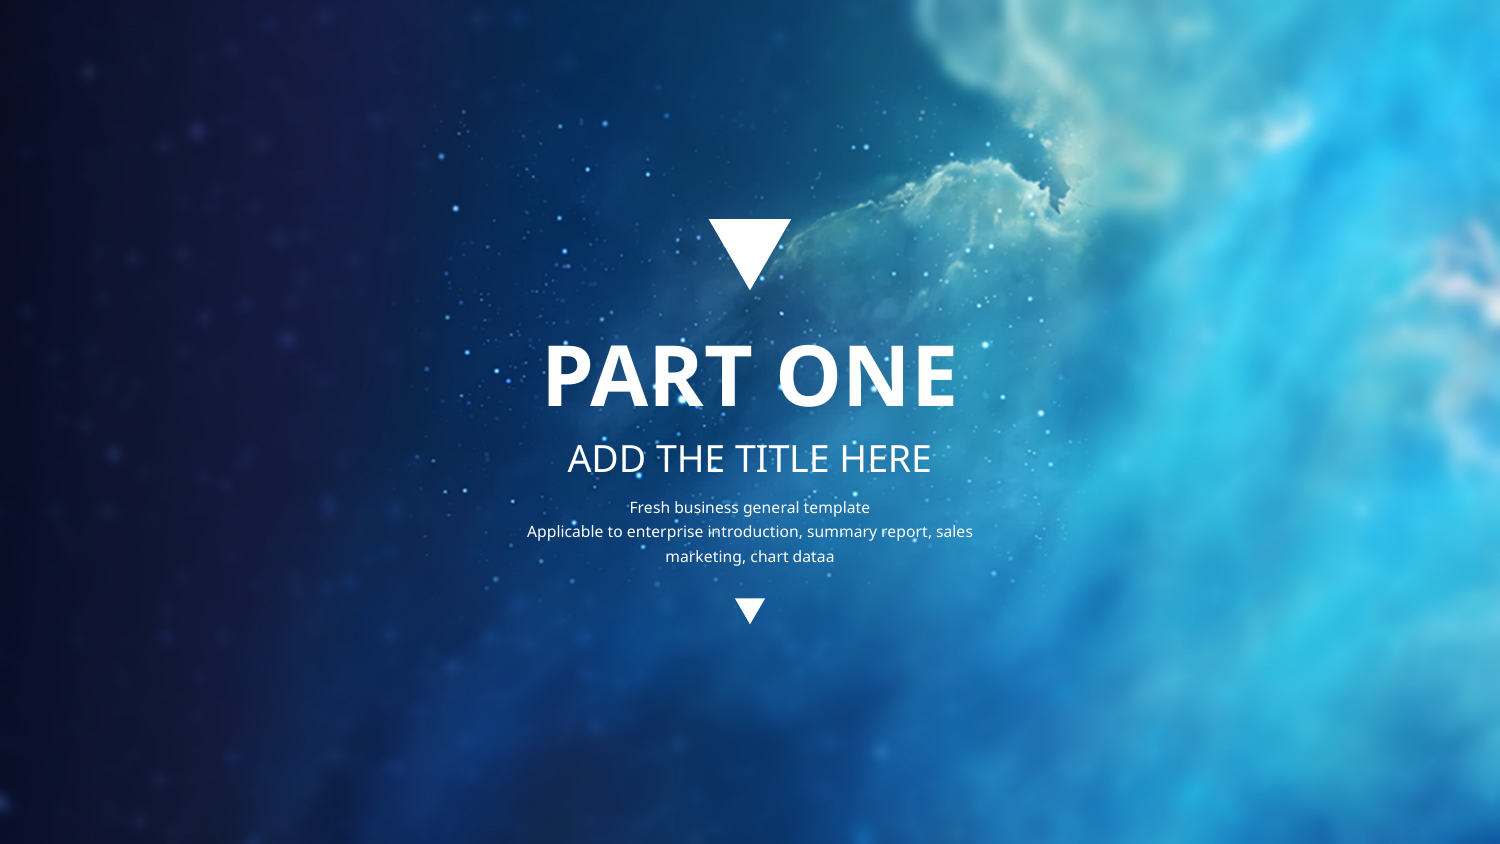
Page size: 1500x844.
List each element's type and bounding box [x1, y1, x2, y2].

text_box [502, 219, 998, 625]
picture [0, 0, 1500, 844]
